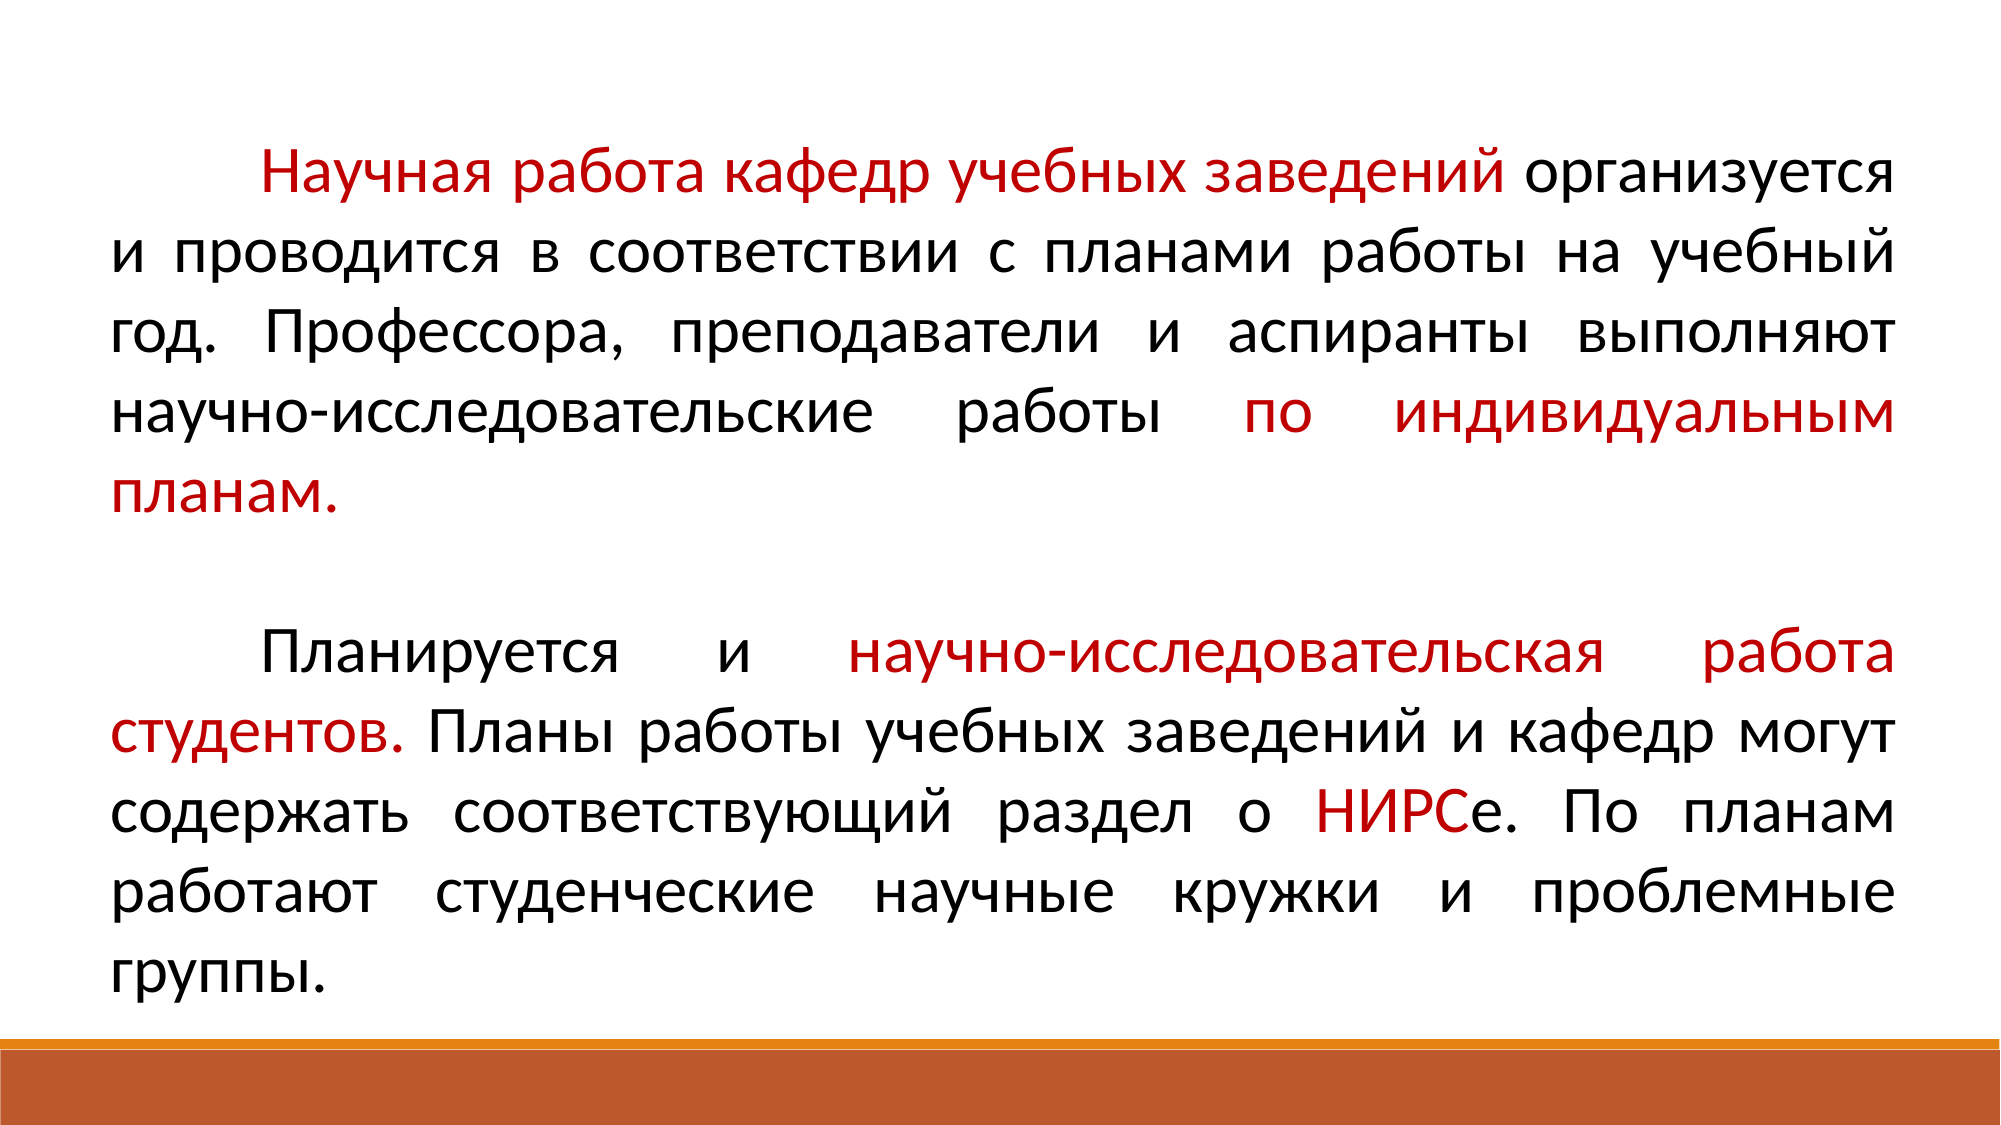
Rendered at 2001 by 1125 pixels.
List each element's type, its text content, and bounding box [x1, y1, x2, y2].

text_box Научная работа кафедр учебных заведений организуется и проводится в соответствии с планами работы на учебный год. Профессора, преподаватели и аспиранты выполняют научно-исследовательские работы по индивидуальным планам. Планируется и научно-исследовательская работа студентов. Планы работы учебных заведений и кафедр могут содержать соответствующий раздел о НИРСе. По планам работают студенческие научные кружки и проблемные группы. [95, 118, 1912, 1013]
